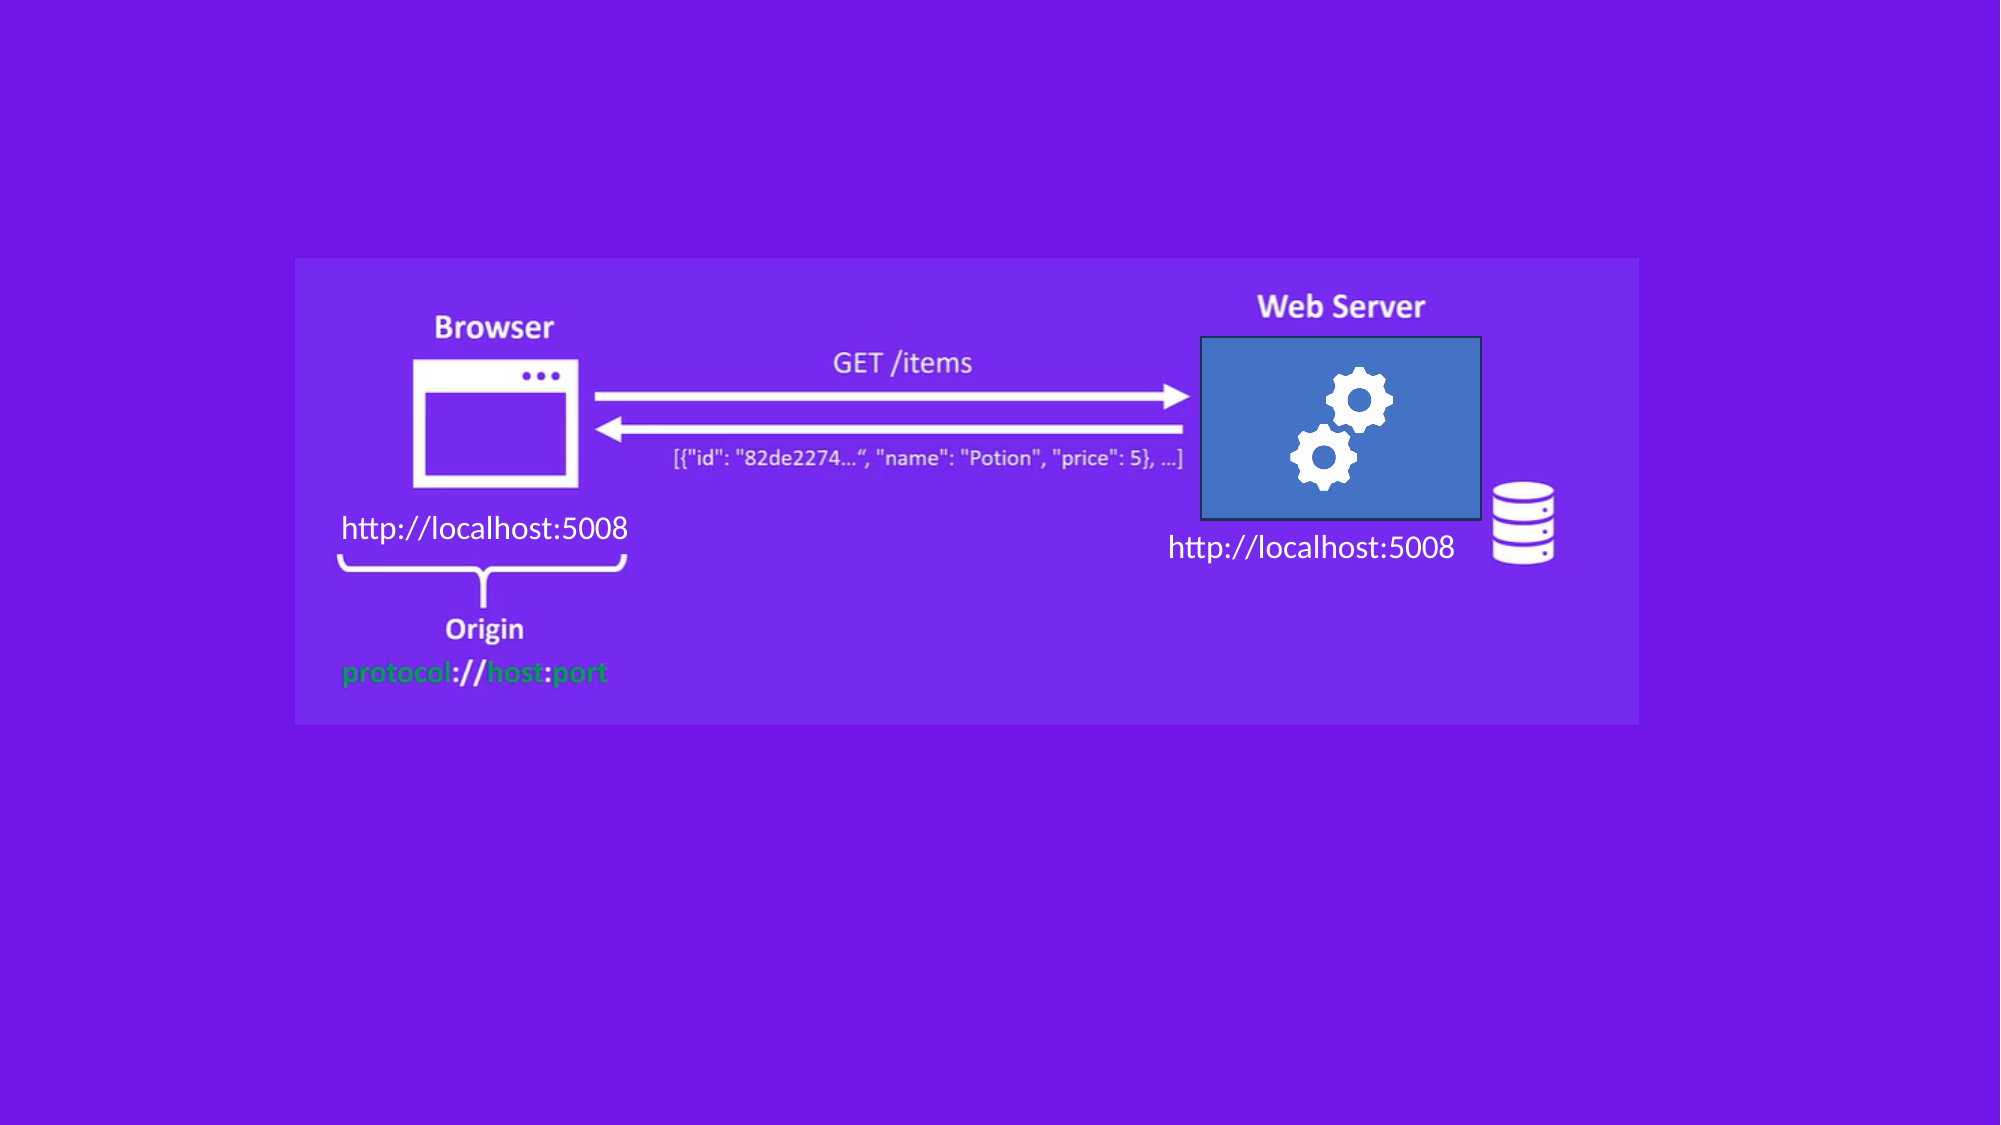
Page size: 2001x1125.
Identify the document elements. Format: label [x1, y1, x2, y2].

text_box [294, 258, 1639, 725]
